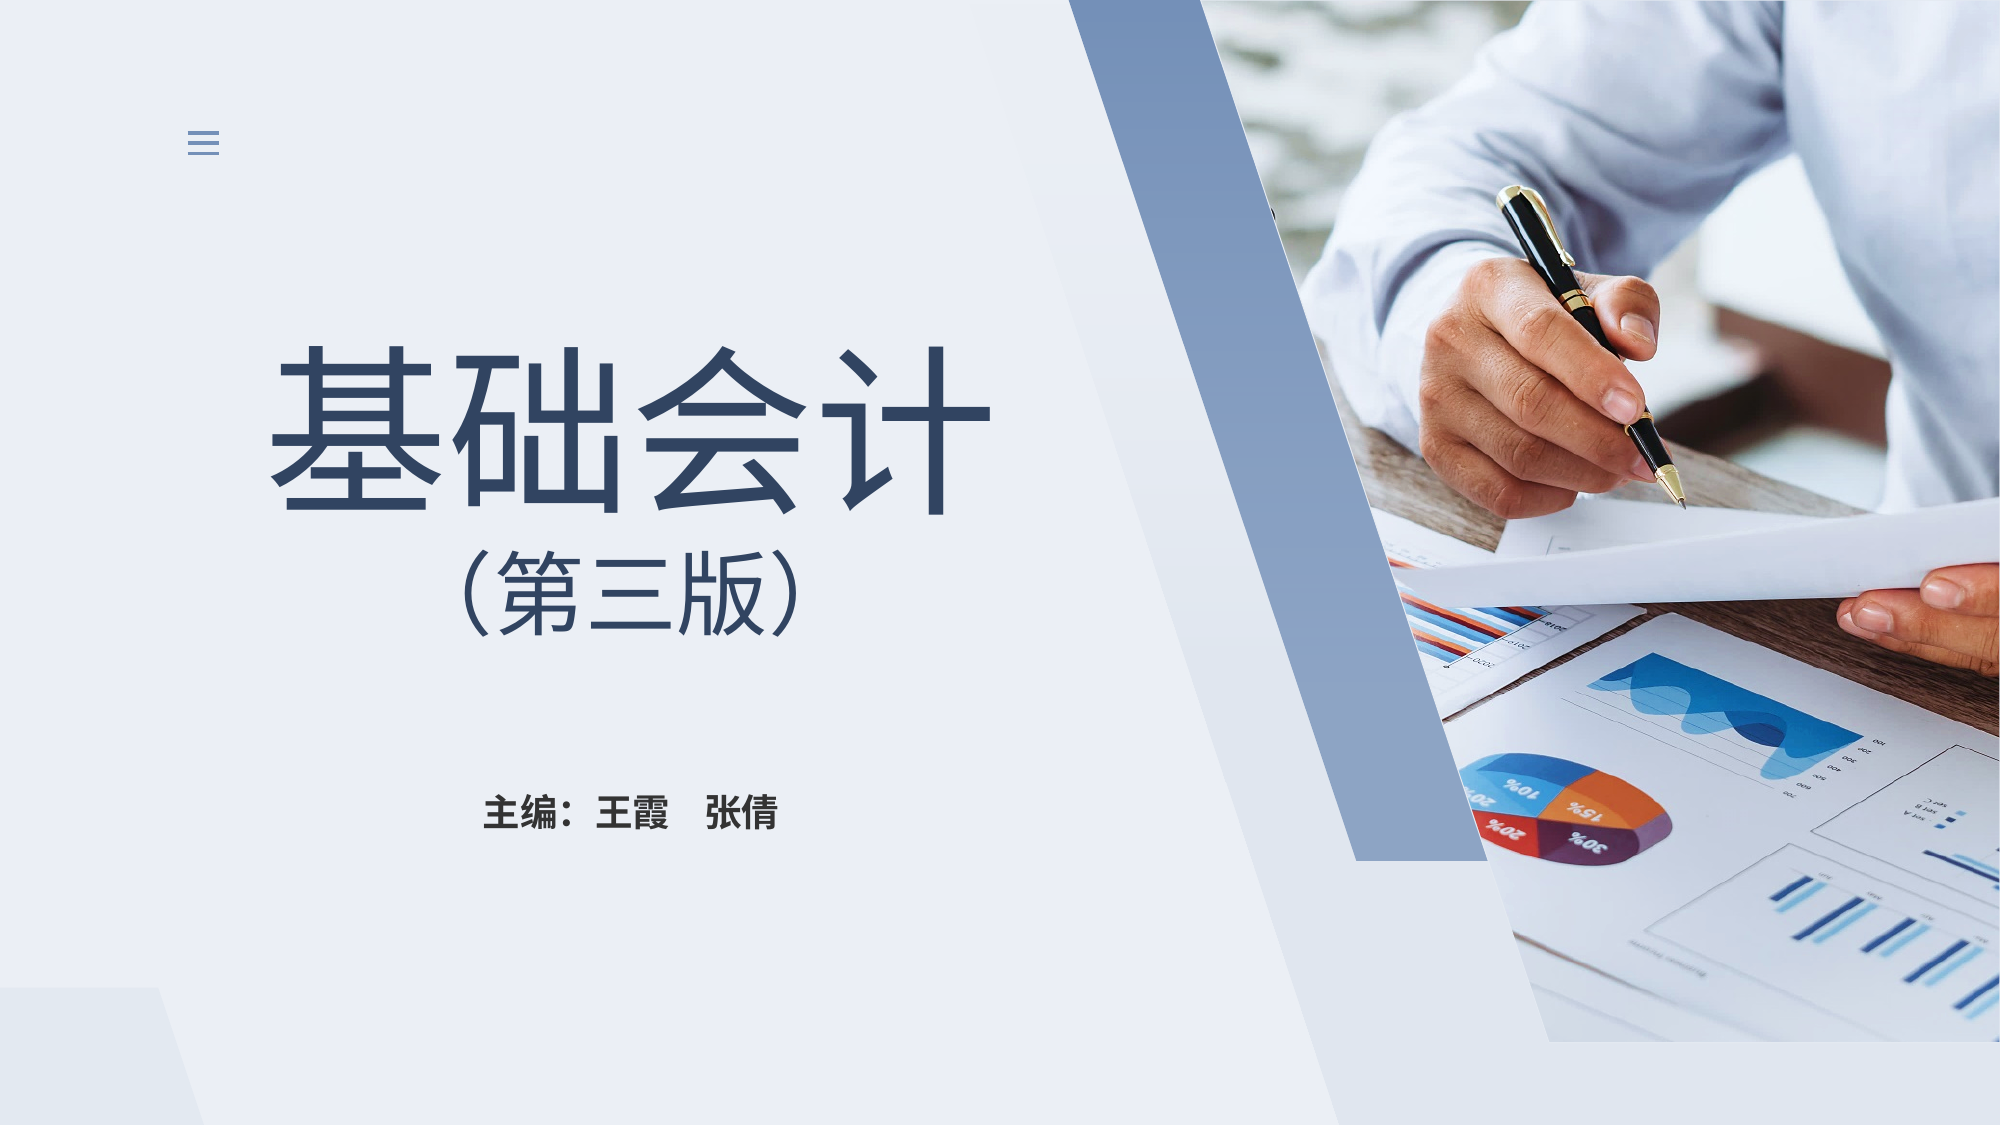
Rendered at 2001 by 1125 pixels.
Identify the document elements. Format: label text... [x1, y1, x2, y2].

title 基础会计 （第三版） [187, 211, 1075, 648]
text_box 主编：王霞 张倩 [394, 770, 868, 854]
picture [1200, 0, 2000, 1043]
